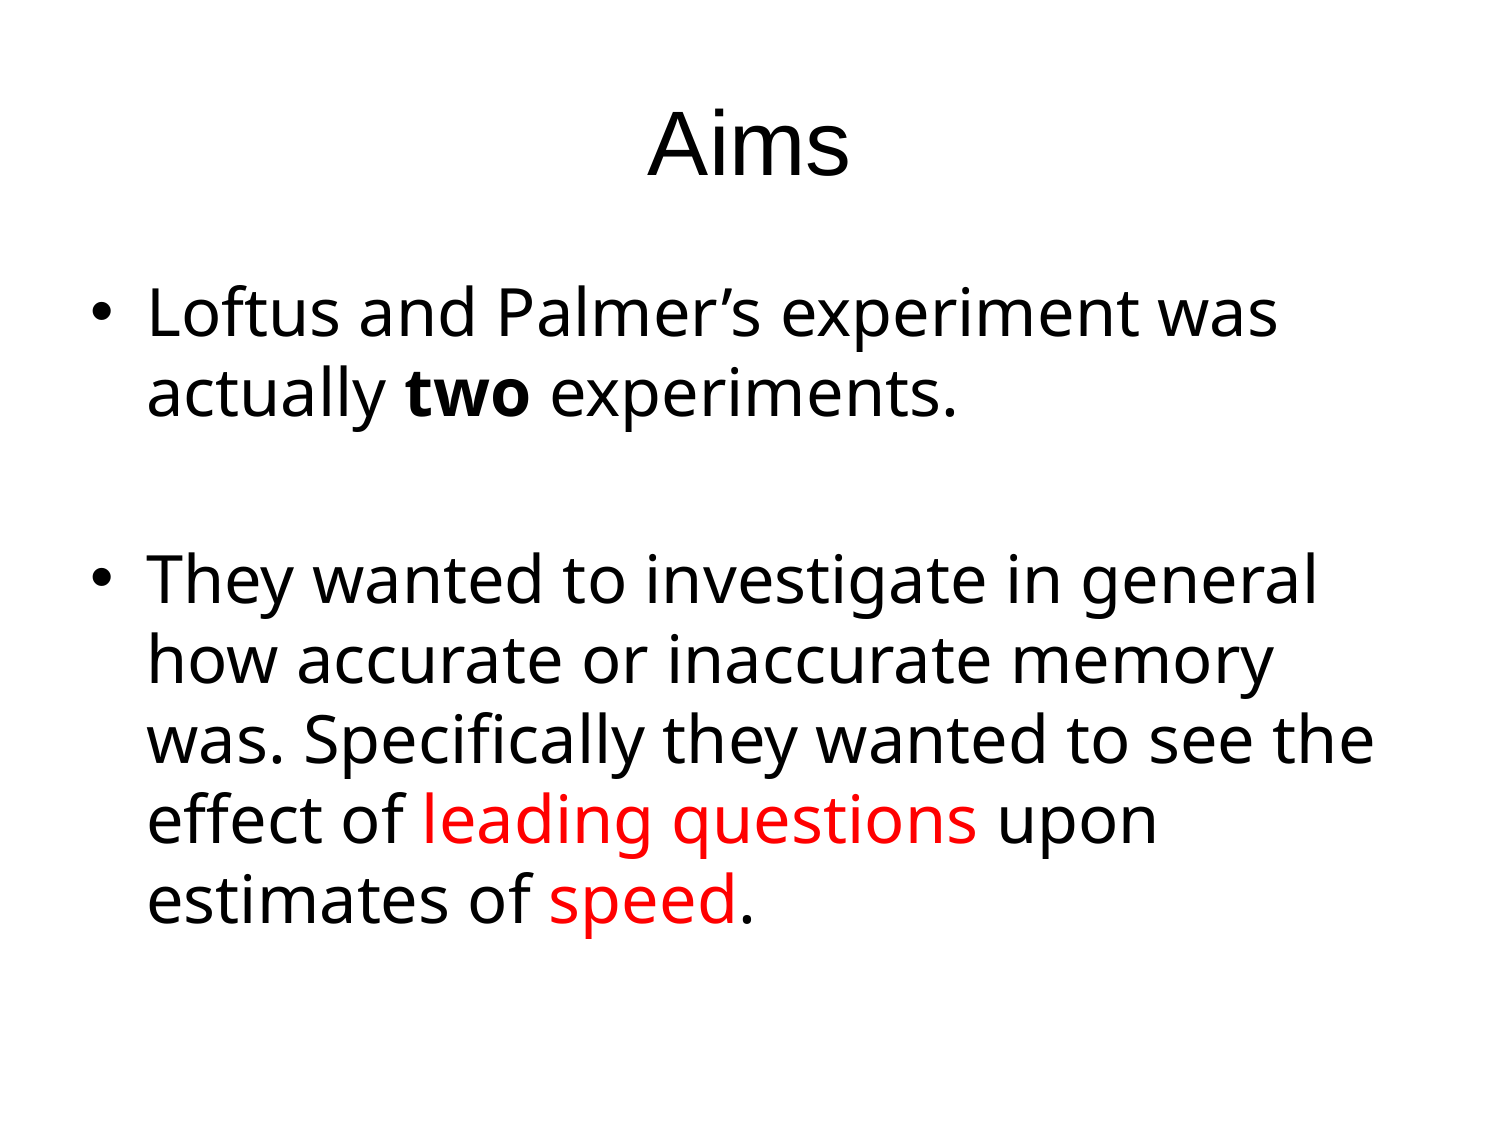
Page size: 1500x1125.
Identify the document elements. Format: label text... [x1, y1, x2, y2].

list Loftus and Palmer’s experiment was actually two experiments. They wanted to investigate in general how accurate or inaccurate memory was. Specifically they wanted to see the effect of leading questions upon estimates of speed. [75, 262, 1425, 1005]
title Aims [75, 45, 1425, 233]
